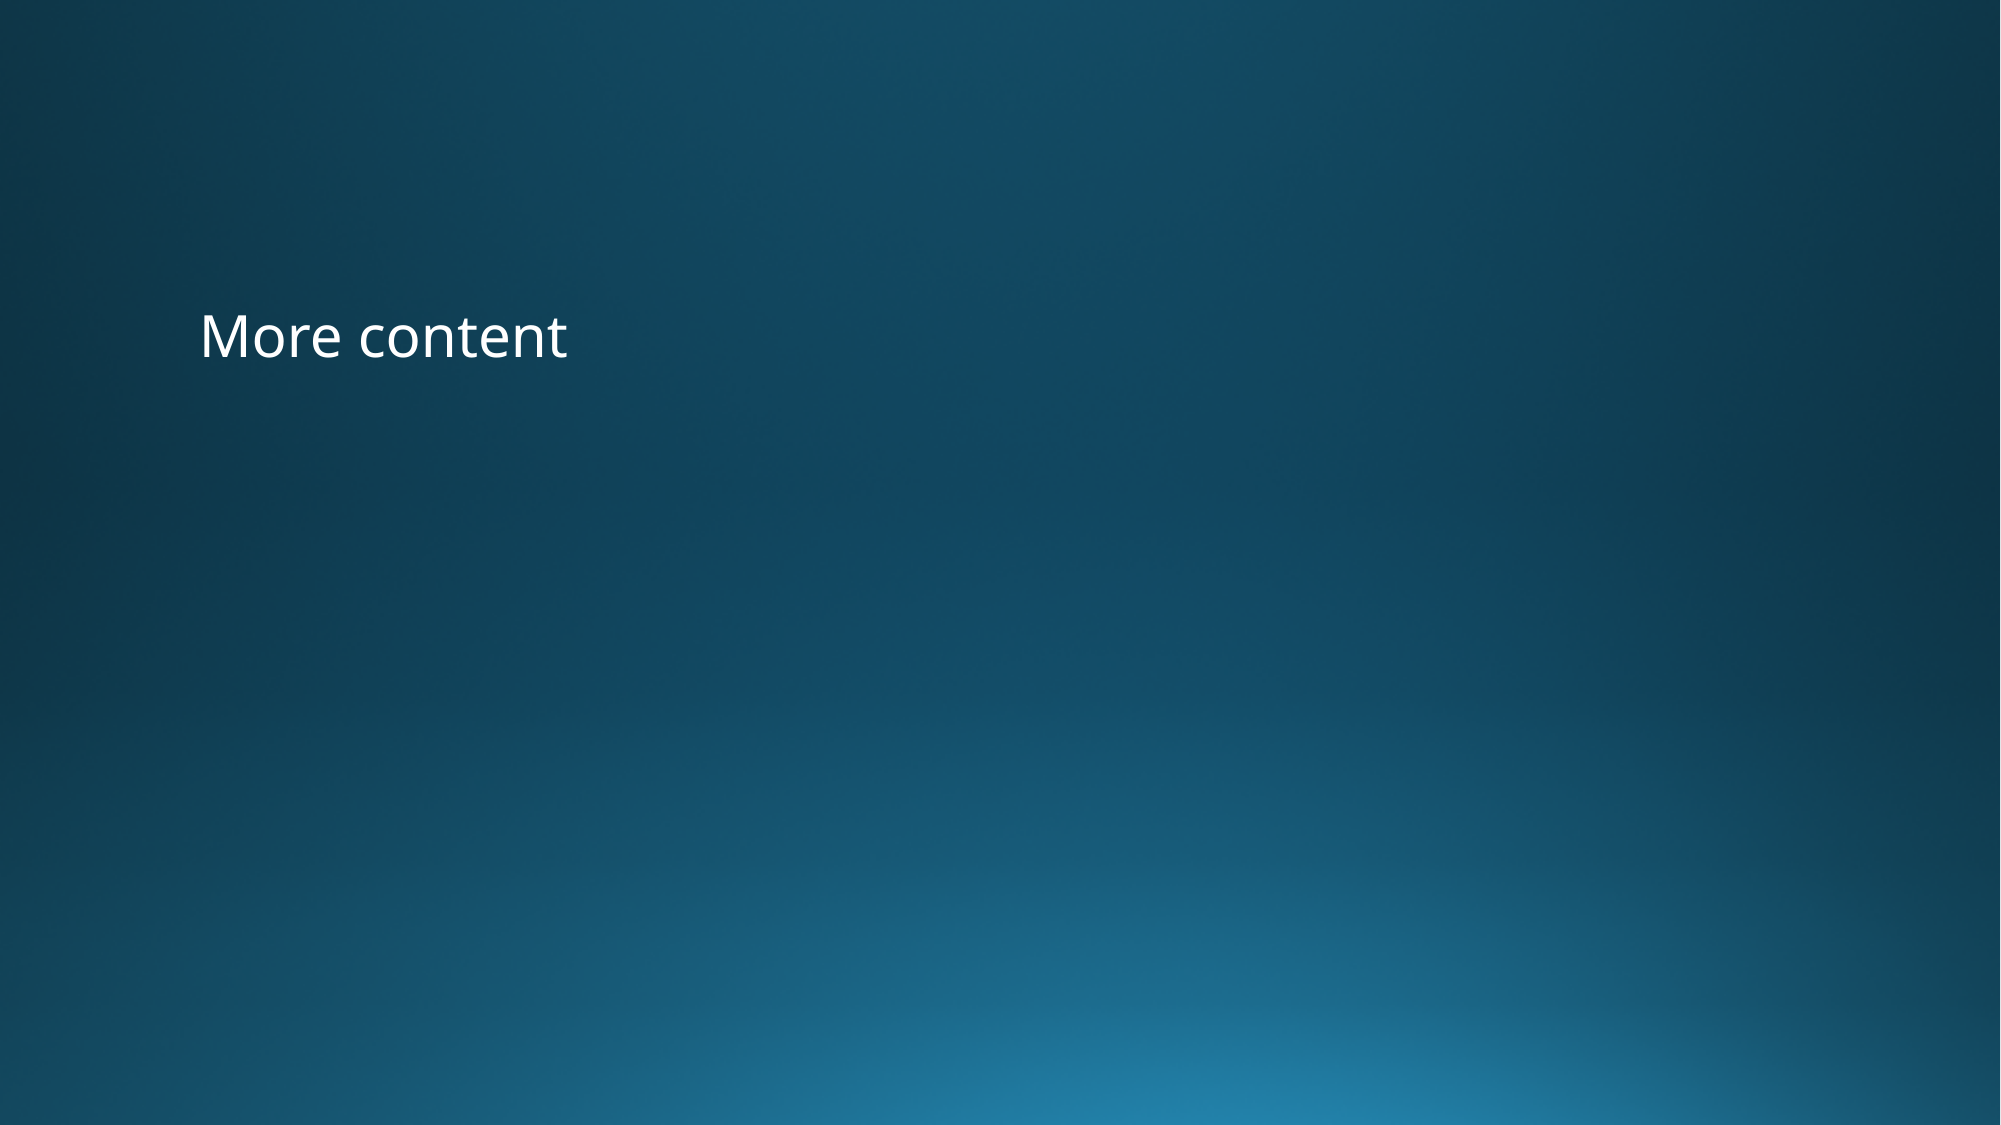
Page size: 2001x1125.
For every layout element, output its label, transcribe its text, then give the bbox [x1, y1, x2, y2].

list More content [183, 299, 1863, 1014]
picture [0, 0, 2001, 1125]
